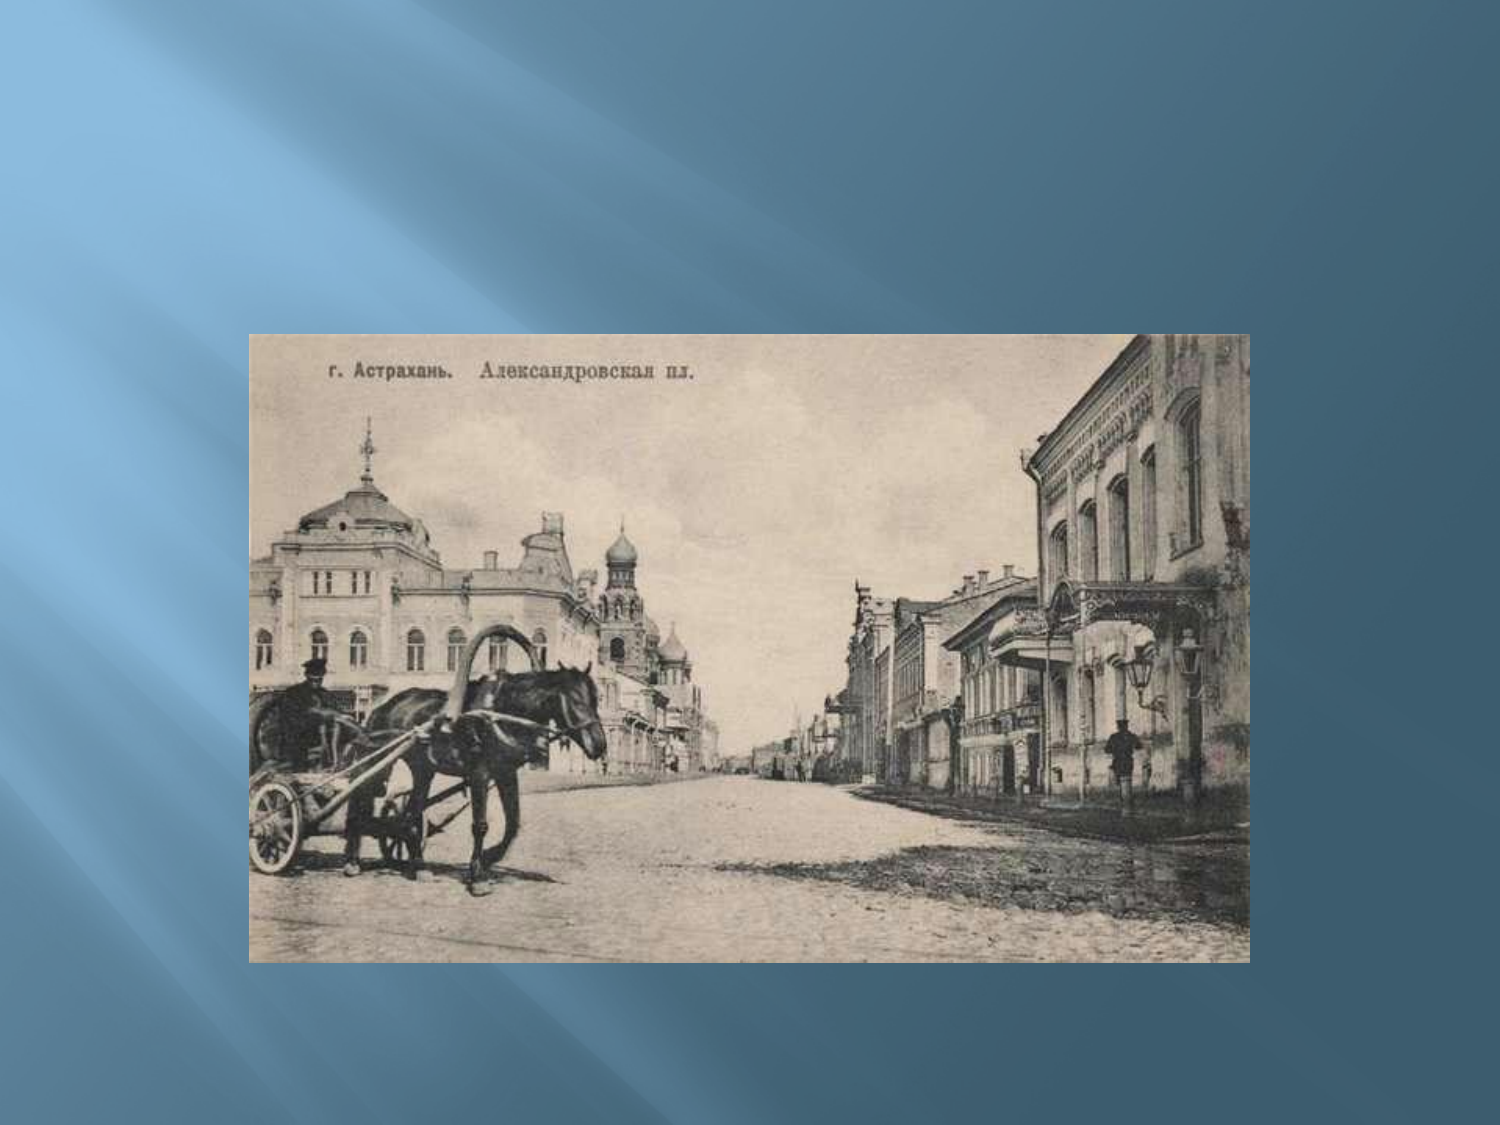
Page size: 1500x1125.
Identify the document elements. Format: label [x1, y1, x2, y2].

list [249, 334, 1251, 963]
